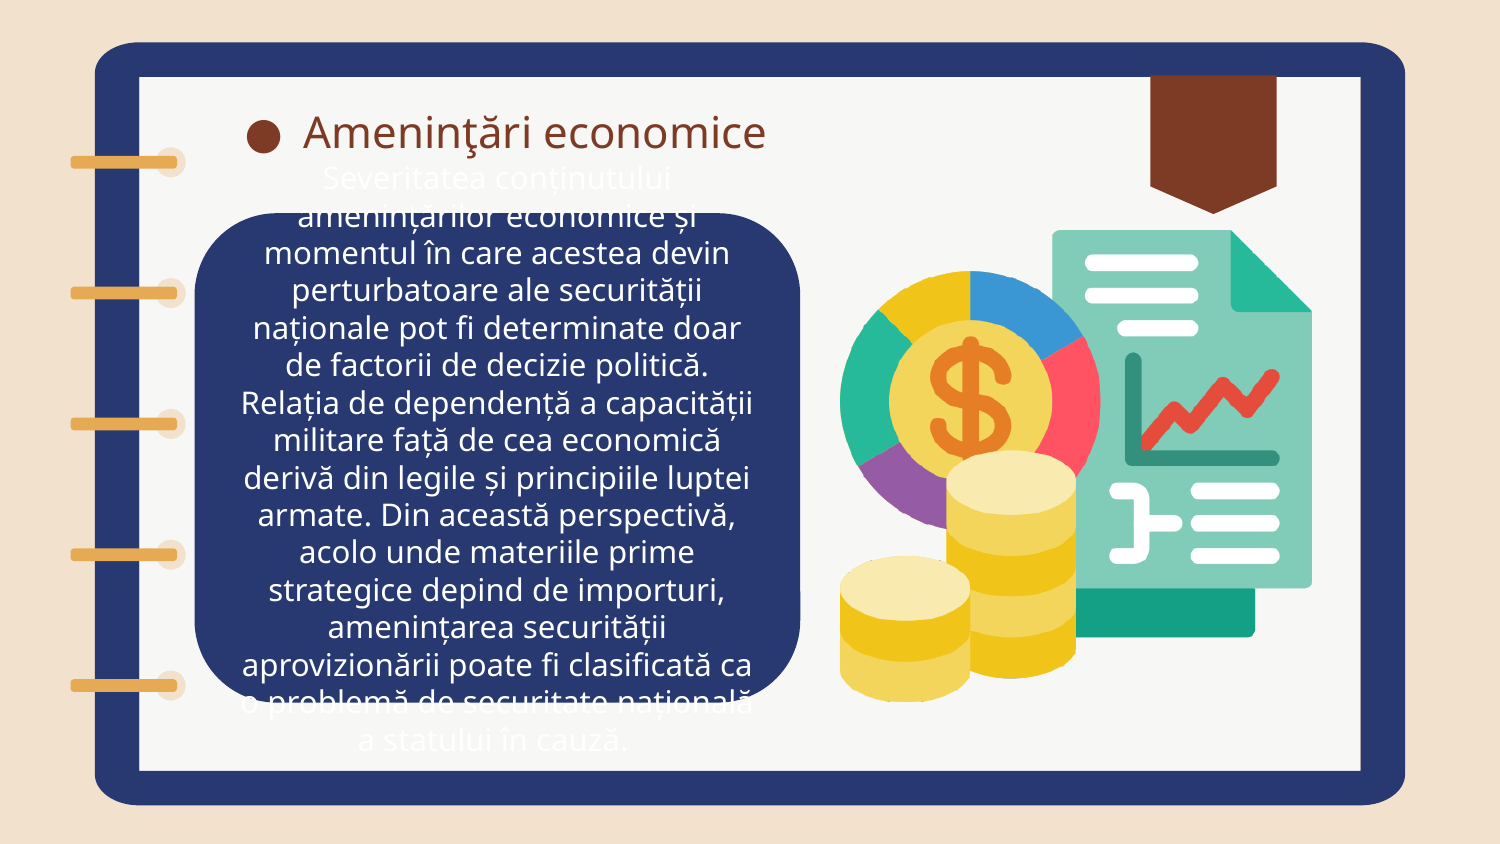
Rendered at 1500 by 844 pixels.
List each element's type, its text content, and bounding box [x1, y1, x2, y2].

text_box [1150, 75, 1277, 215]
text_box Ameninţări economice [169, 90, 828, 173]
picture [839, 230, 1312, 703]
text_box Severitatea conținutului amenințărilor economice și momentul în care acestea devin perturbatoare ale securității naționale pot fi determinate doar de factorii de decizie politică. Relația de dependență a capacității militare față de cea economică derivă din legile și principiile luptei armate. Din această perspectivă, acolo unde materiile prime strategice depind de importuri, amenințarea securității aprovizionării poate fi clasificată ca o problemă de securitate națională a statului în cauză. [195, 213, 800, 702]
